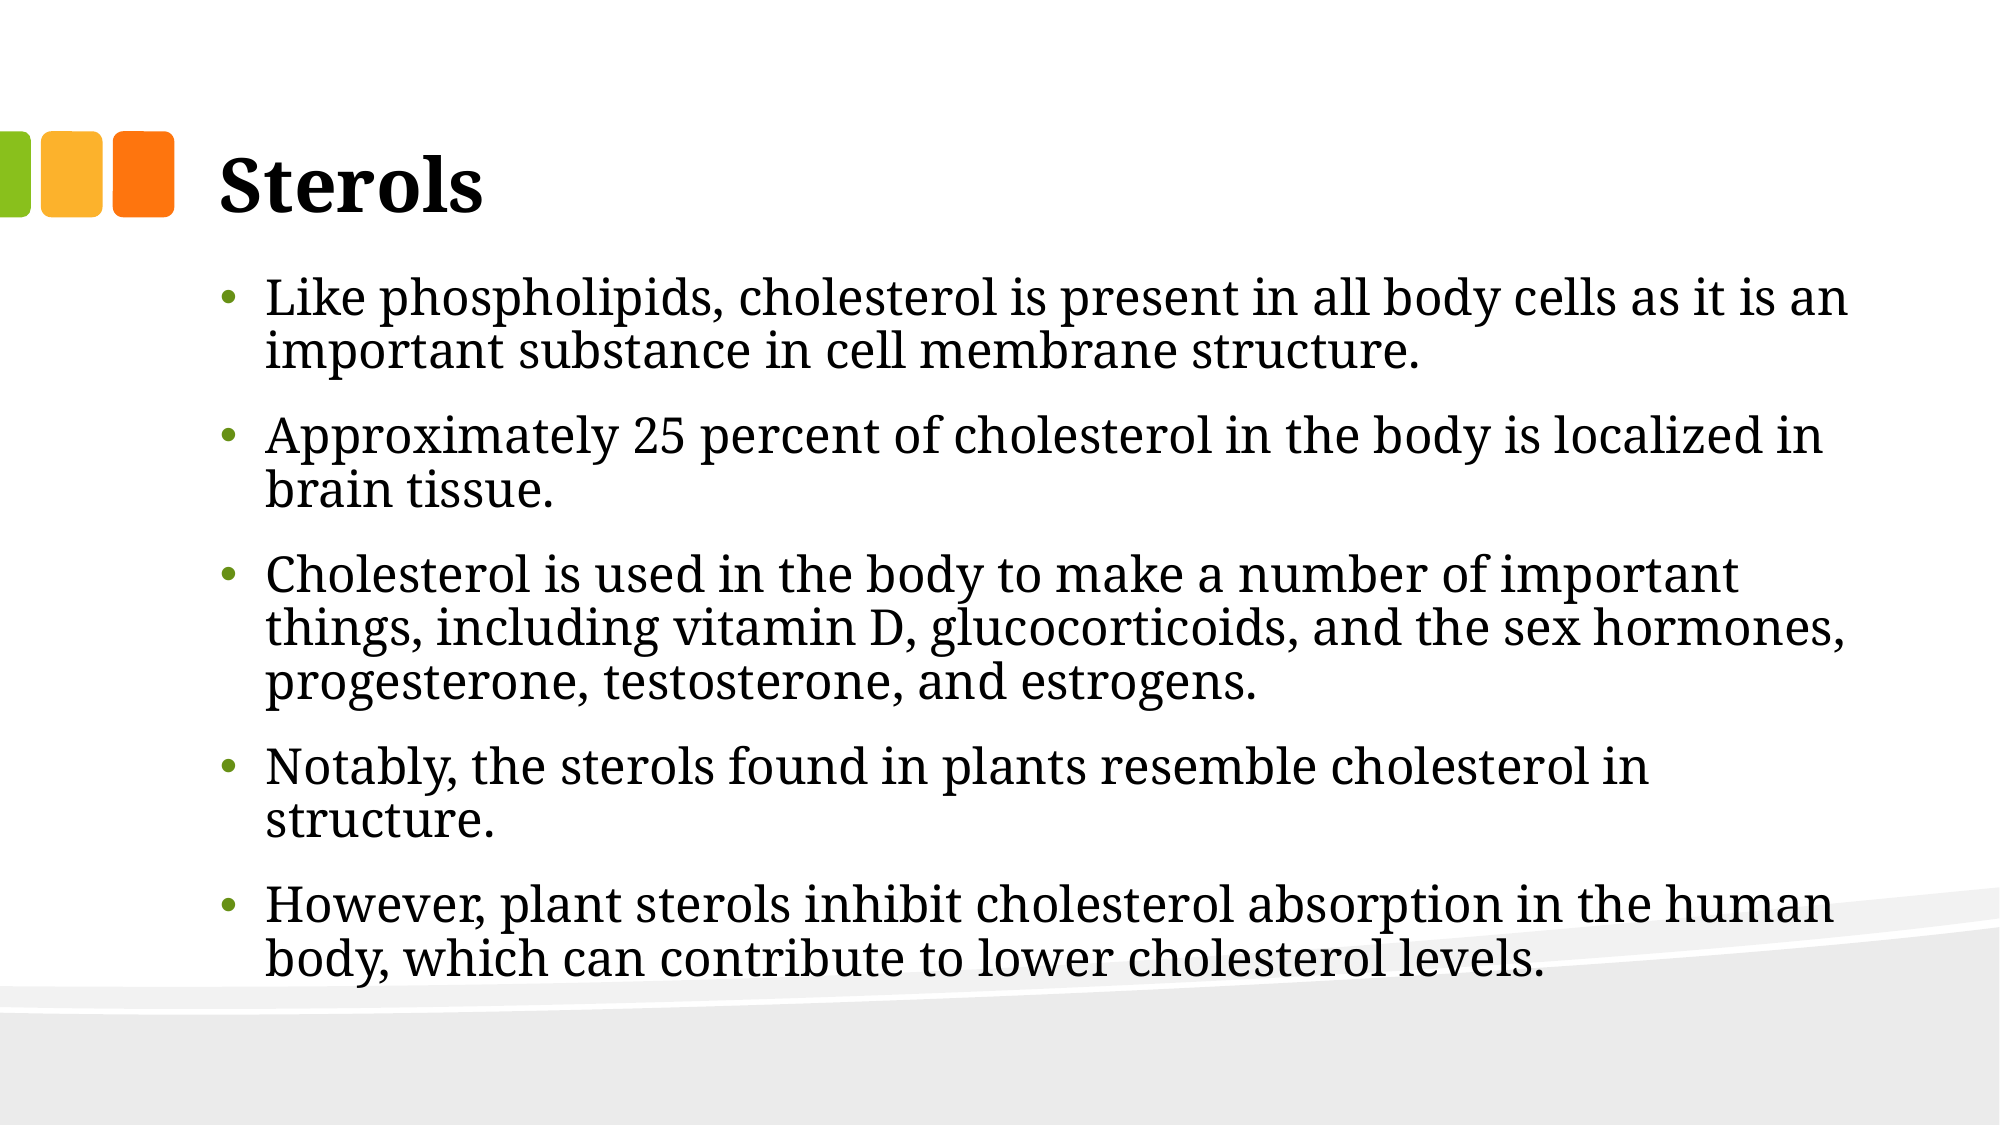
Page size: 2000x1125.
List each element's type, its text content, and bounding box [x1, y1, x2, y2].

title Sterols [199, 24, 1800, 238]
list Like phospholipids, cholesterol is present in all body cells as it is an important substance in cell membrane structure. Approximately 25 percent of cholesterol in the body is localized in brain tissue. Cholesterol is used in the body to make a number of important things, including vitamin D, glucocorticoids, and the sex hormones, progesterone, testosterone, and estrogens. Notably, the sterols found in plants resemble cholesterol in structure. However, plant sterols inhibit cholesterol absorption in the human body, which can contribute to lower cholesterol levels. [199, 262, 1875, 1013]
